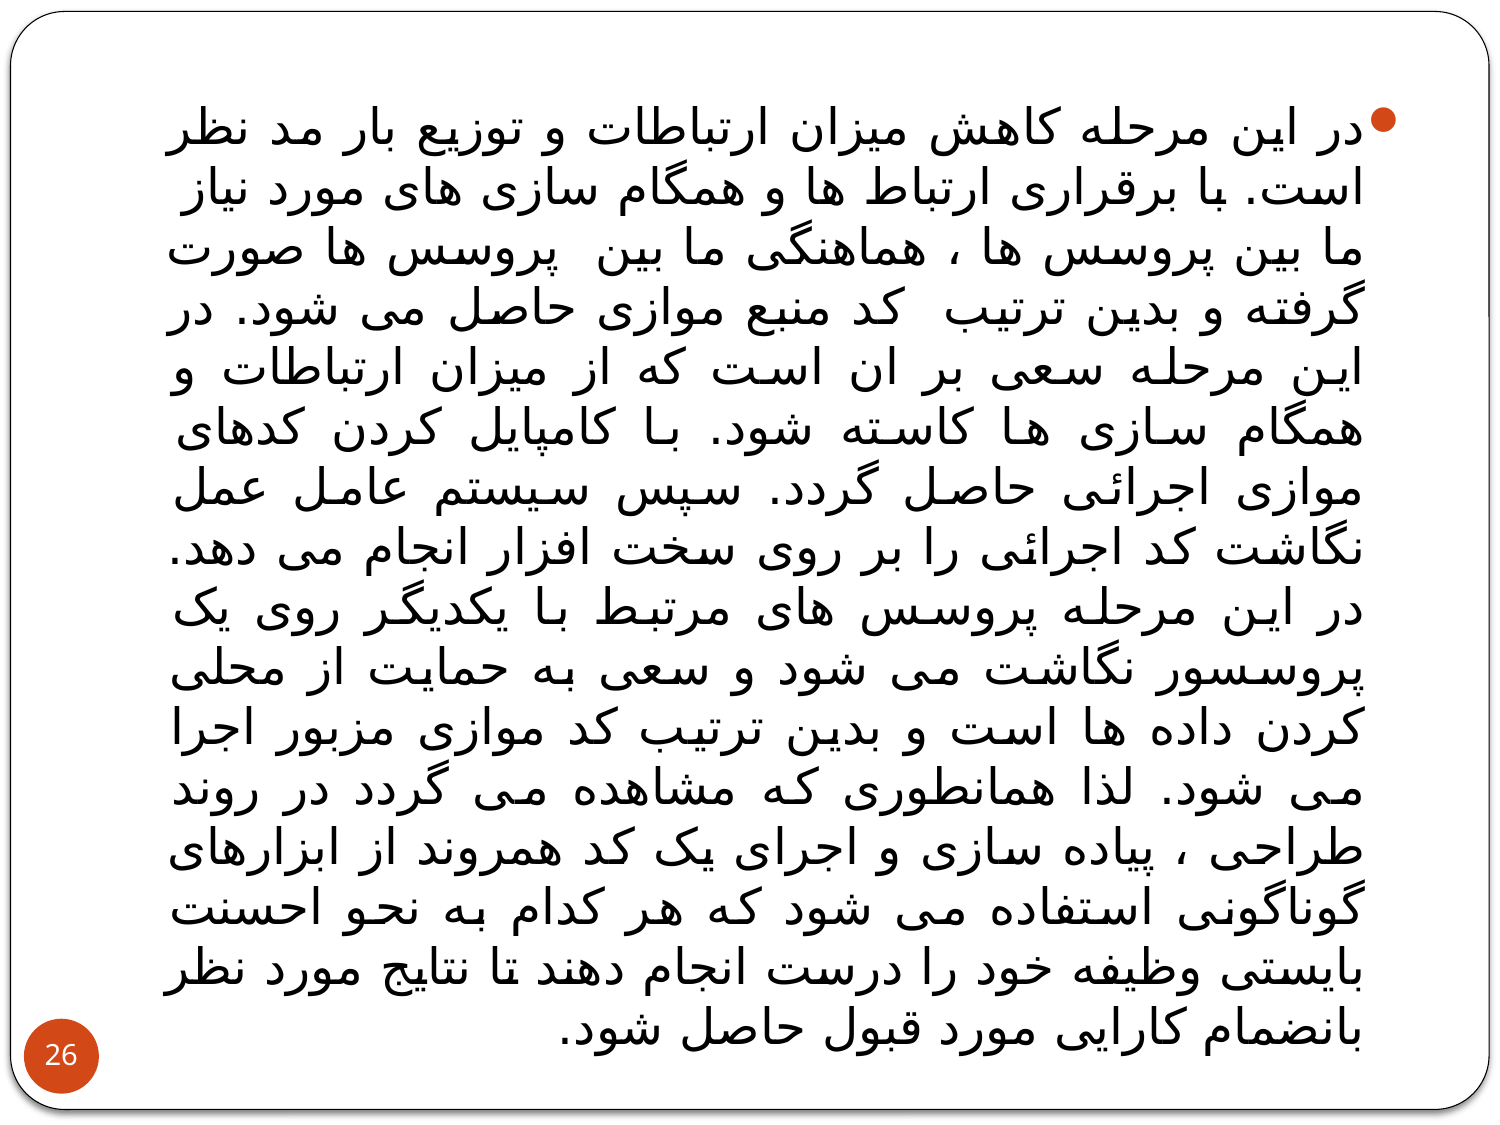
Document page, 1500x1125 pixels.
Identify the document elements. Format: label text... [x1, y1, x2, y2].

slide_number 26 [23, 1018, 99, 1094]
list در این مرحله کاهش میزان ارتباطات و توزیع بار مد نظر است. با برقراری ارتباط ها و همگام سازی های مورد نیاز ما بین پروسس ها ، هماهنگی ما بین پروسس ها صورت گرفته و بدین ترتیب کد منبع موازی حاصل می شود. در این مرحله سعی بر ان است که از میزان ارتباطات و همگام سازی ها کاسته شود. با کامپایل کردن کدهای موازی اجرائی حاصل گردد. سپس سیستم عامل عمل نگاشت کد اجرائی را بر روی سخت افزار انجام می دهد. در این مرحله پروسس های مرتبط با یکدیگر روی یک پروسسور نگاشت می شود و سعی به حمایت از محلی کردن داده ها است و بدین ترتیب کد موازی مزبور اجرا می شود. لذا همانطوری که مشاهده می گردد در روند طراحی ، پیاده سازی و اجرای یک کد همروند از ابزارهای گوناگونی استفاده می شود که هر کدام به نحو احسنت بایستی وظیفه خود را درست انجام دهند تا نتایج مورد نظر بانضمام کارایی مورد قبول حاصل شود. [150, 87, 1425, 988]
